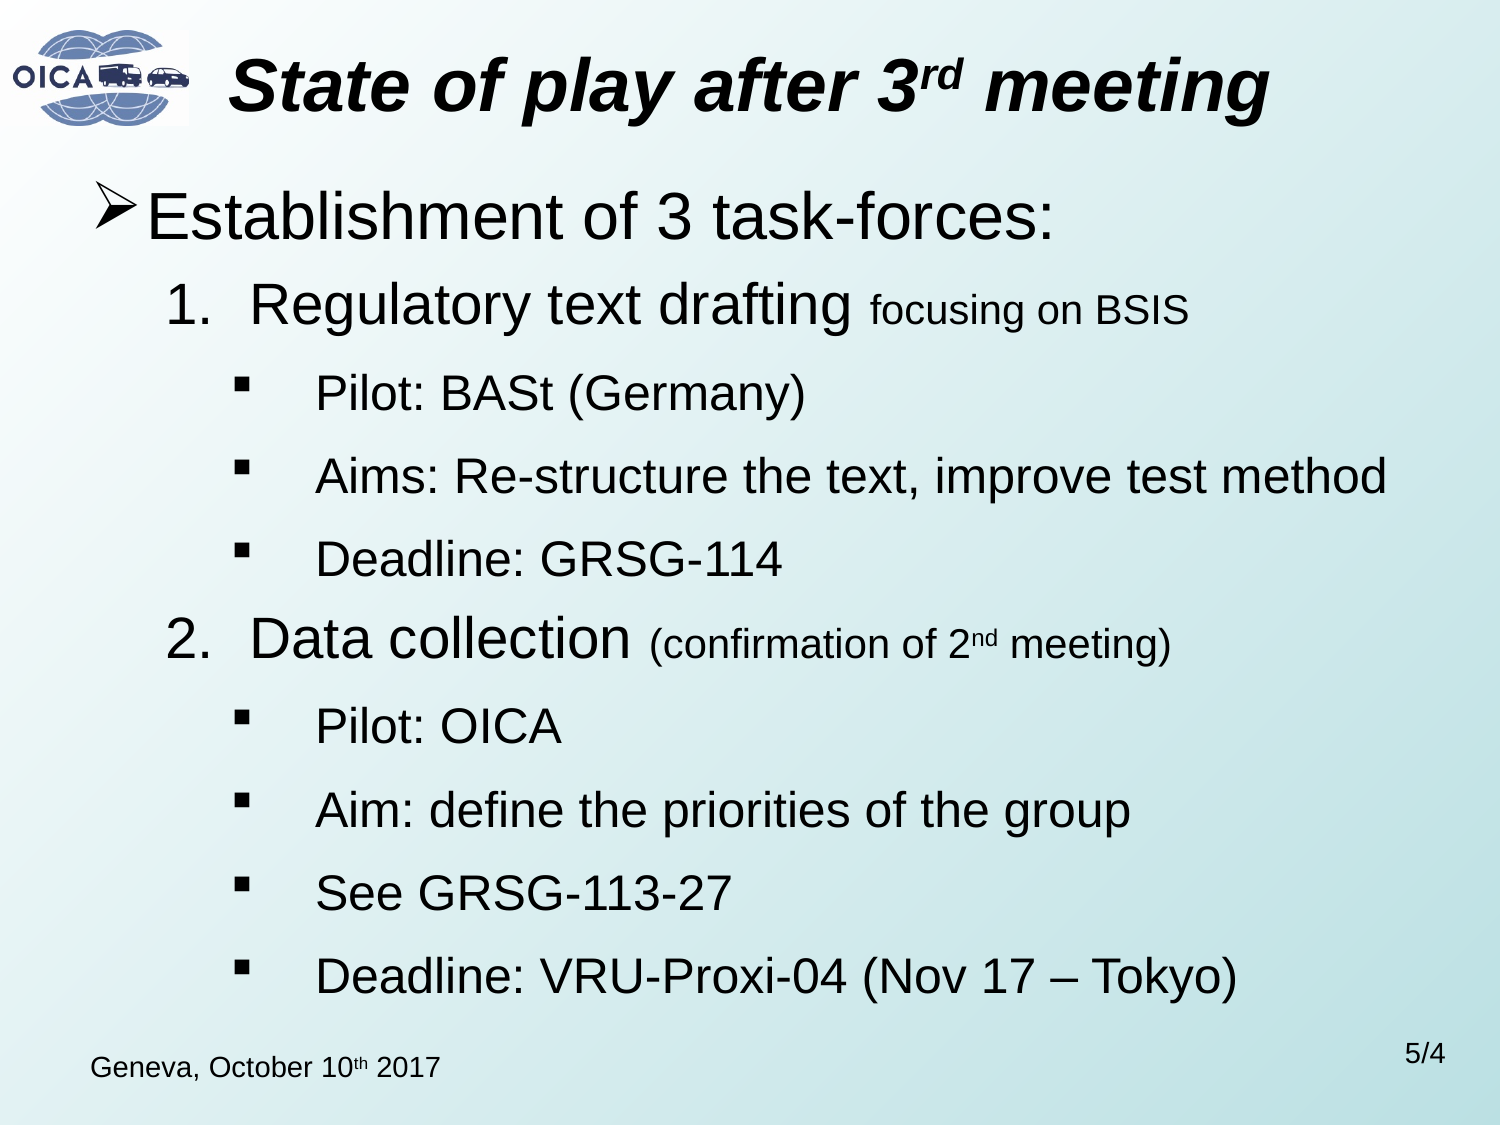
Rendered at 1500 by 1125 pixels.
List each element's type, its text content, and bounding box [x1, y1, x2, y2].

list Establishment of 3 task-forces: Regulatory text drafting focusing on BSIS Pilot: BASt (Germany) Aims: Re-structure the text, improve test method Deadline: GRSG-114 Data collection (confirmation of 2nd meeting) Pilot: OICA Aim: define the priorities of the group See GRSG-113-27 Deadline: VRU-Proxi-04 (Nov 17 – Tokyo) [75, 187, 1425, 1024]
picture [0, 30, 75, 126]
title State of play after 3rd meeting [75, 12, 1425, 152]
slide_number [75, 1041, 549, 1109]
